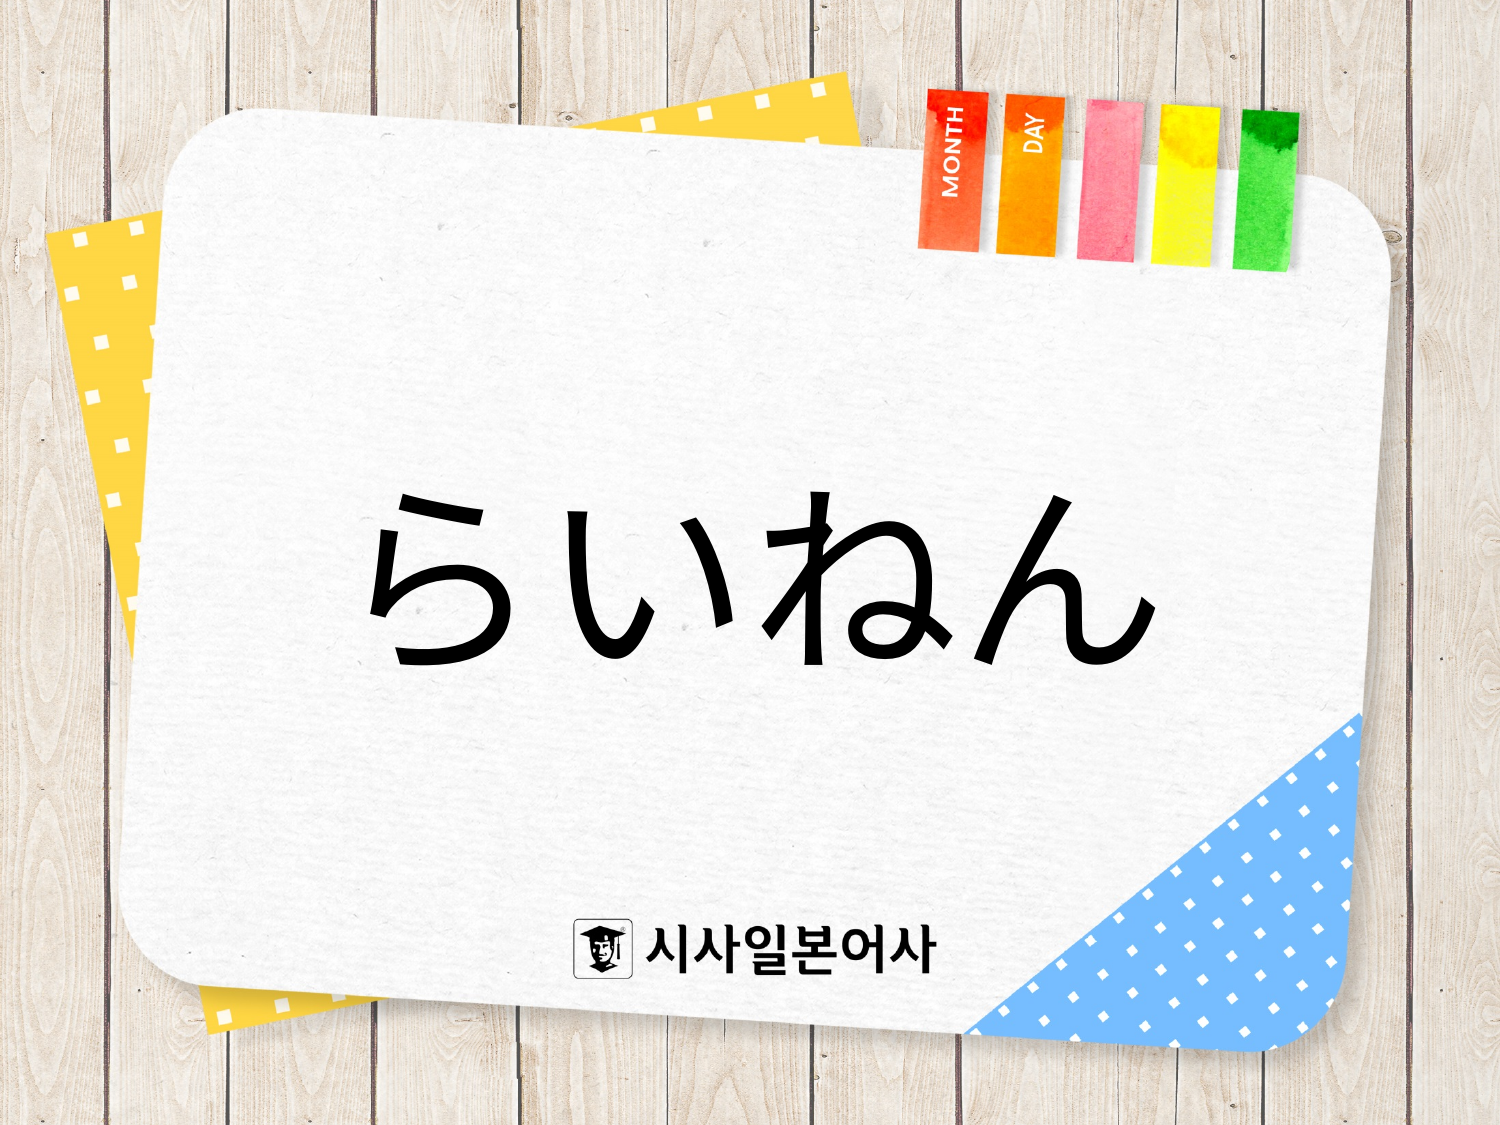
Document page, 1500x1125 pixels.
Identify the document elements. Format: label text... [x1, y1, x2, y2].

picture [0, 0, 1500, 1125]
title らいねん [75, 338, 1425, 811]
